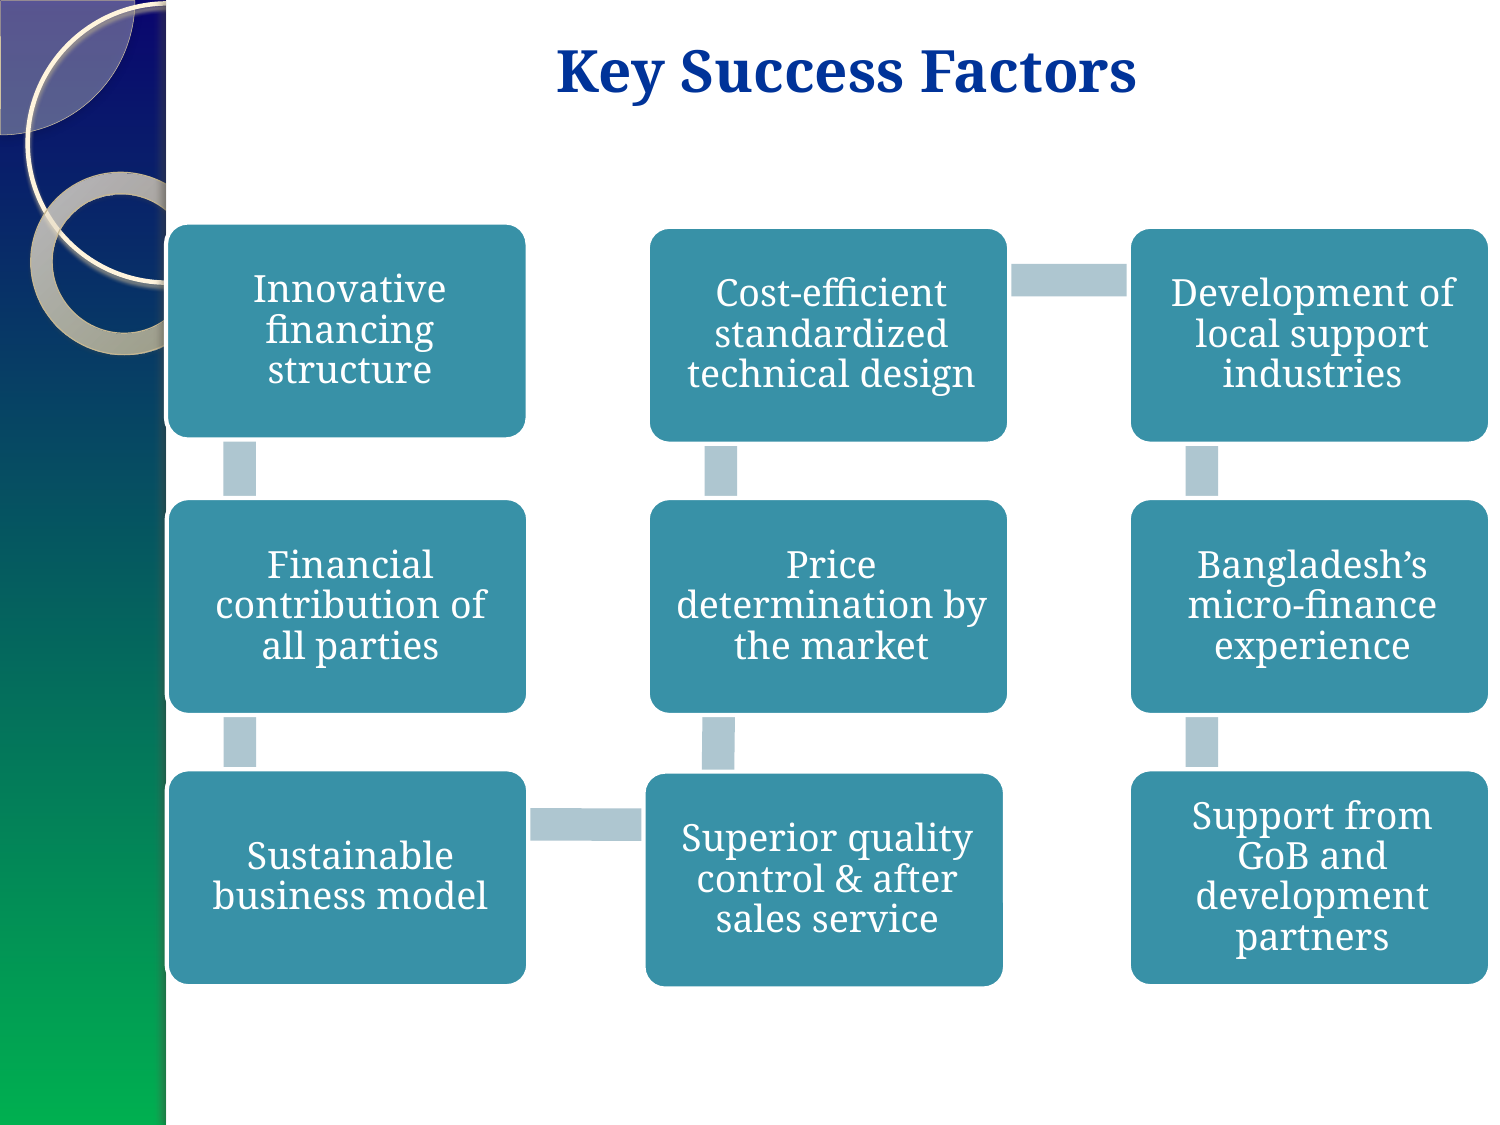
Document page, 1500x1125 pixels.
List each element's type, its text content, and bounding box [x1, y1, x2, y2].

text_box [165, 191, 1492, 1022]
title Key Success Factors [232, 0, 1463, 163]
